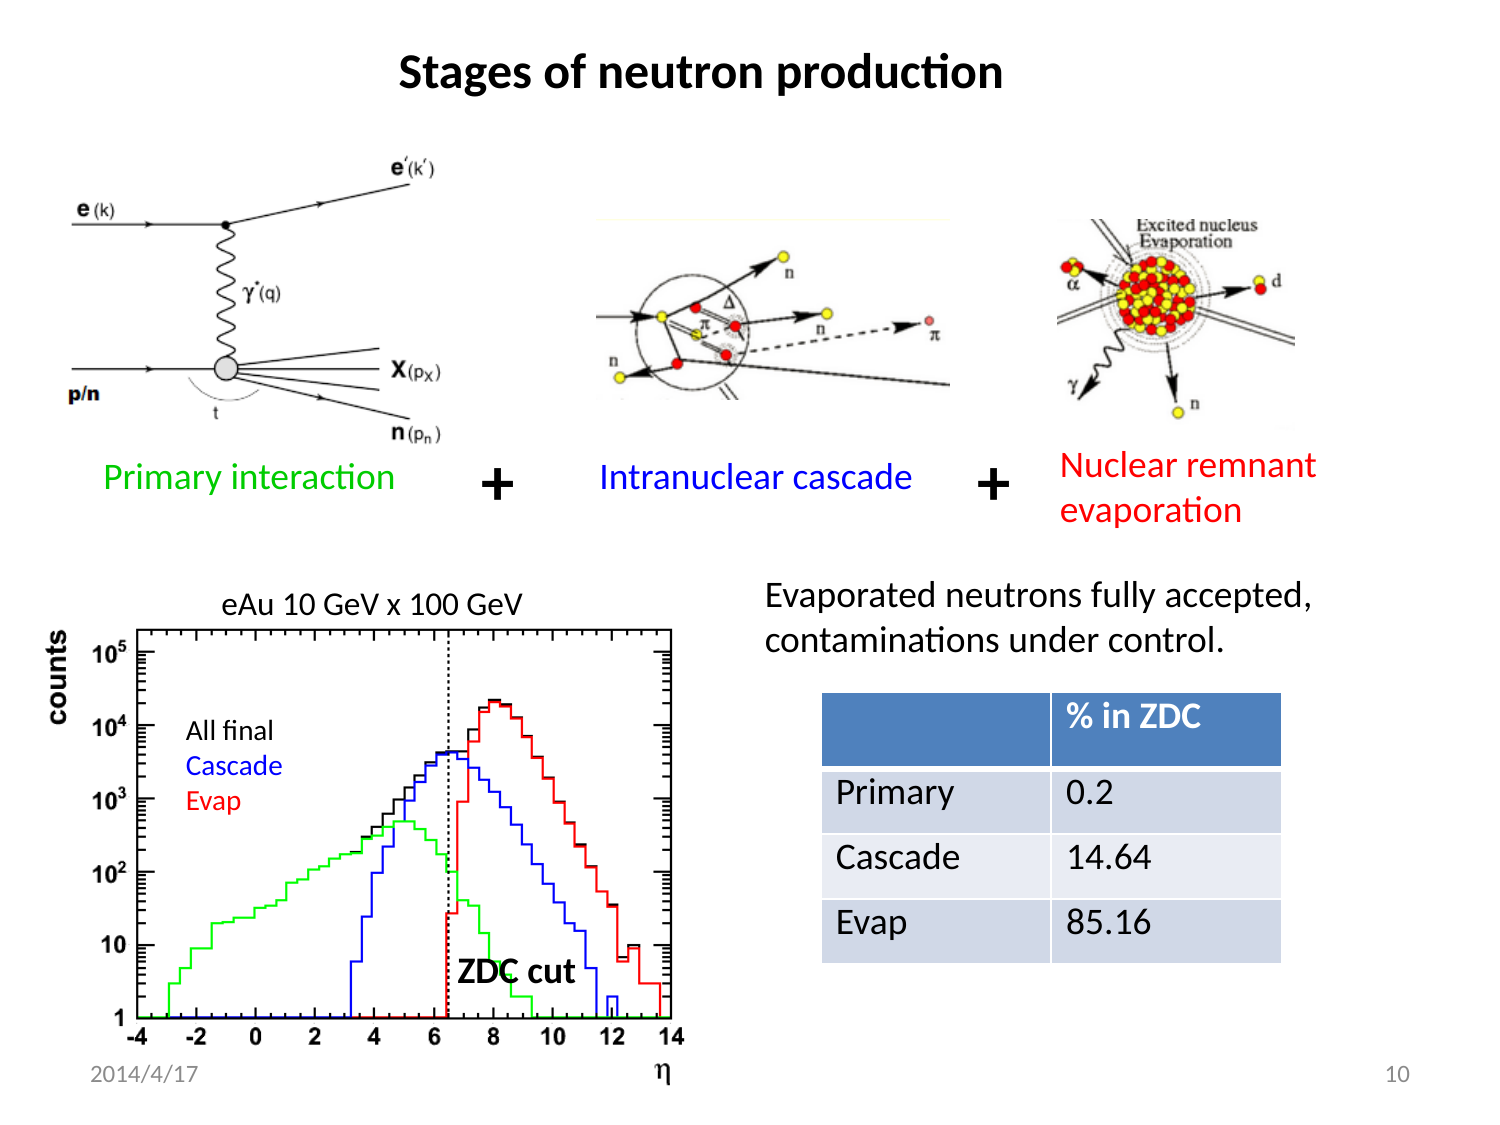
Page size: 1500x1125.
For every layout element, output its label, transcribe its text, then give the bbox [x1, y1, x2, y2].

text_box eAu 10 GeV x 100 GeV [206, 574, 644, 606]
text_box Primary interaction [88, 466, 443, 505]
text_box + [962, 431, 1057, 526]
table_cell Cascade [822, 835, 1050, 898]
picture [32, 608, 739, 1095]
picture [40, 136, 448, 457]
text_box Stages of neutron production [383, 30, 1081, 106]
table_cell 0.2 [1052, 772, 1281, 833]
table_cell 85.16 [1052, 900, 1281, 963]
text_box Evaporated neutrons fully accepted, contaminations under control. [750, 562, 1329, 668]
table_cell Evap [822, 900, 1050, 963]
table_header [822, 693, 1050, 766]
table_cell 14.64 [1052, 835, 1281, 898]
text_box Nuclear remnant evaporation [1045, 432, 1447, 538]
table_cell Primary [822, 772, 1050, 833]
picture [596, 219, 950, 400]
text_box Intranuclear cascade [584, 444, 962, 505]
text_box + [466, 431, 561, 526]
slide_number 10 [1074, 1042, 1425, 1103]
picture [1056, 219, 1295, 432]
table_header % in ZDC [1052, 693, 1281, 766]
